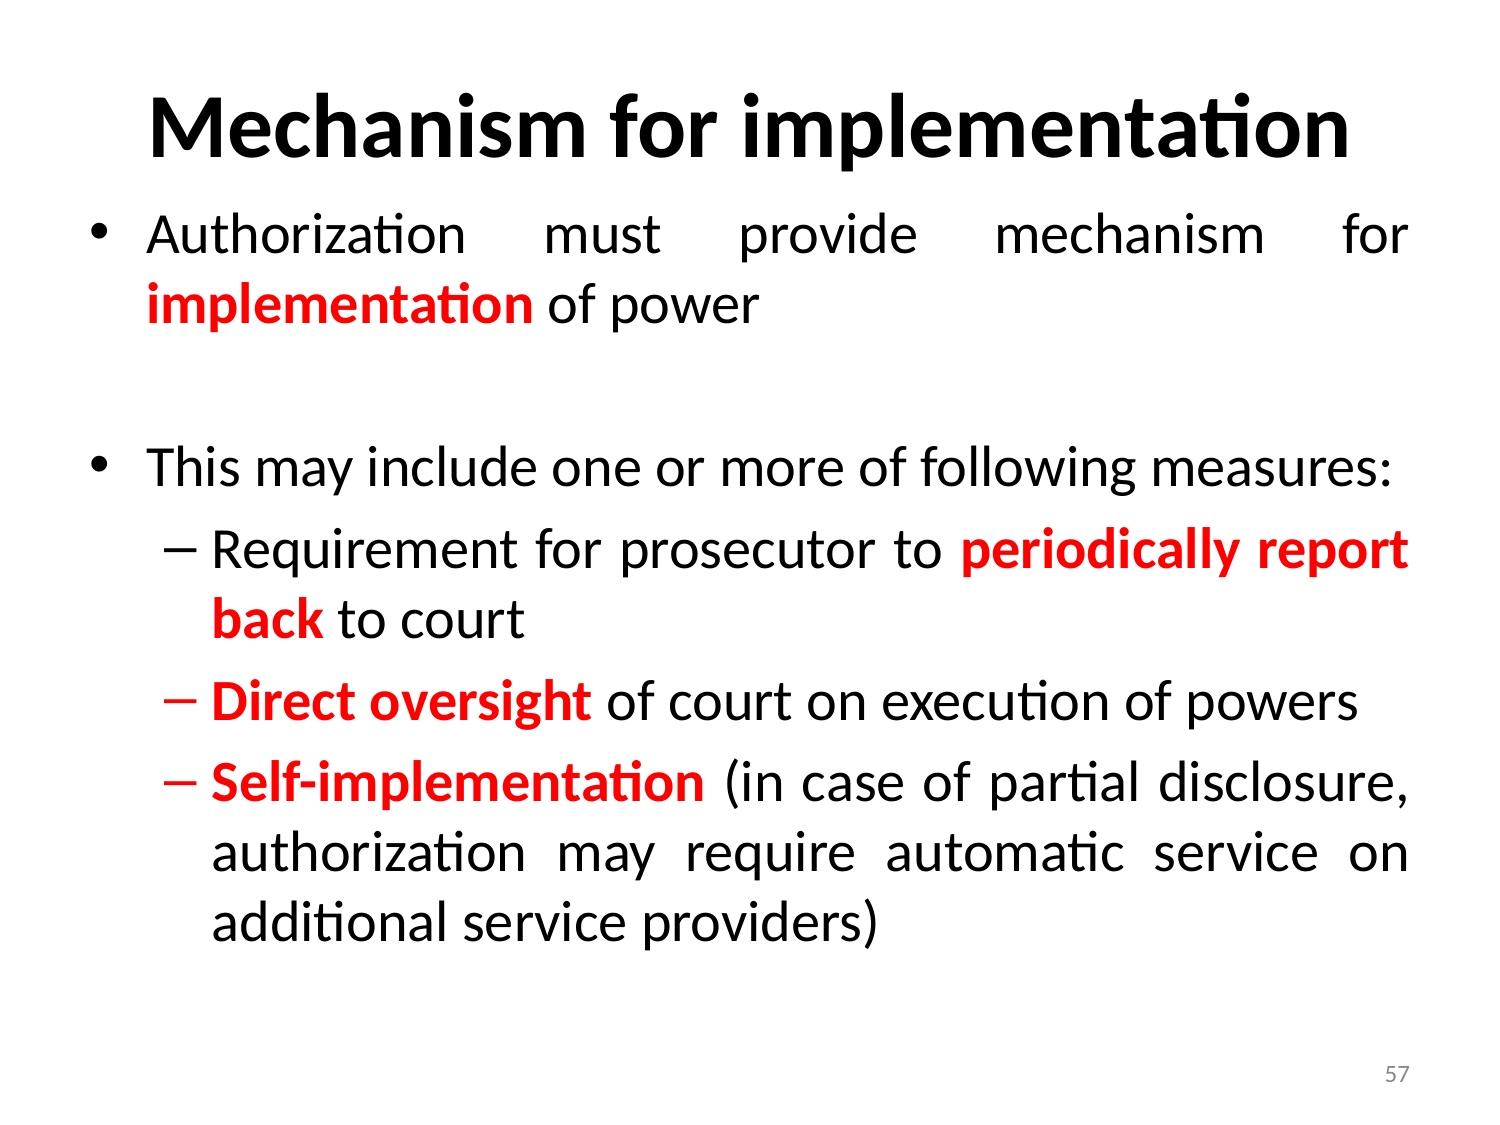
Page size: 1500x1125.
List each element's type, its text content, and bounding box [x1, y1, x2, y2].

text_box Authorization must provide mechanism for implementation of power This may include one or more of following measures: Requirement for prosecutor to periodically report back to court Direct oversight of court on execution of powers Self-implementation (in case of partial disclosure, authorization may require automatic service on additional service providers) [74, 187, 1425, 959]
title Mechanism for implementation [75, 27, 1425, 187]
slide_number 57 [1074, 1042, 1425, 1103]
